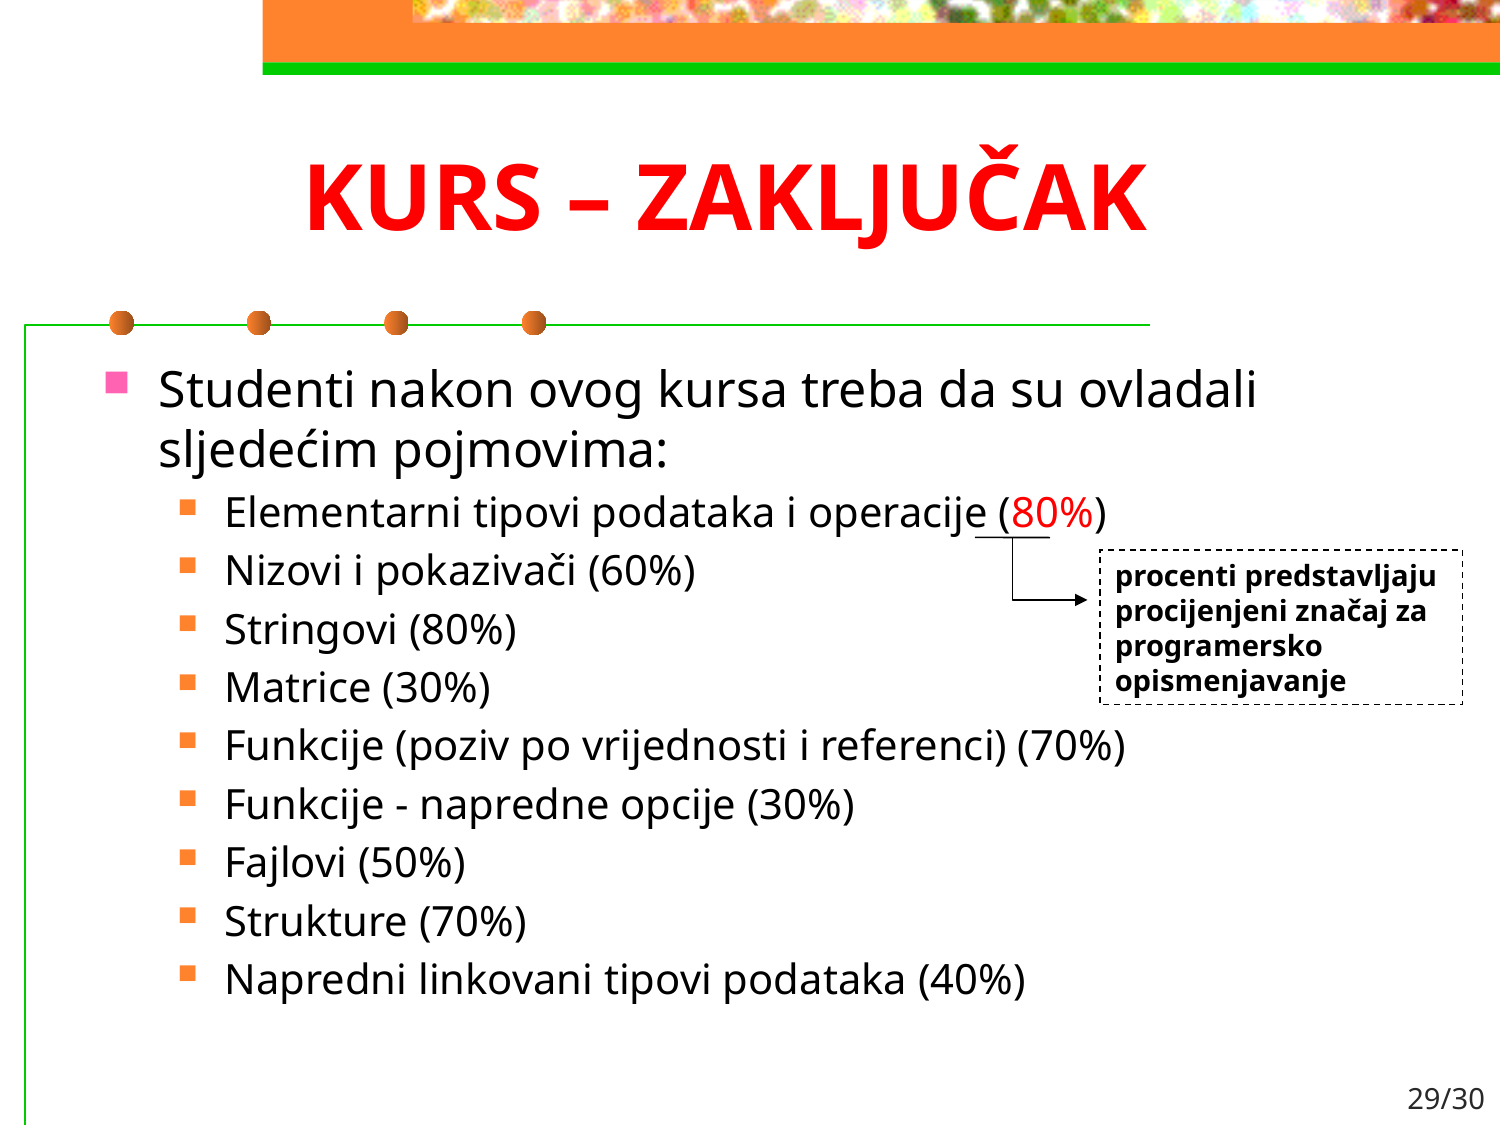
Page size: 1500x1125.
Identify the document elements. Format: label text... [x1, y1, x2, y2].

picture [412, 0, 1500, 23]
text_box procenti predstavljaju procijenjeni značaj za programersko opismenjavanje [1099, 549, 1463, 705]
title KURS – ZAKLJUČAK [87, 99, 1363, 288]
list Studenti nakon ovog kursa treba da su ovladali sljedećim pojmovima: Elementarni tipovi podataka i operacije (80%) Nizovi i pokazivači (60%) Stringovi (80%) Matrice (30%) Funkcije (poziv po vrijednosti i referenci) (70%) Funkcije - napredne opcije (30%) Fajlovi (50%) Strukture (70%) Napredni linkovani tipovi podataka (40%) [87, 350, 1463, 1025]
text_box 29/30 [1374, 1072, 1500, 1123]
text_box [1012, 537, 1088, 607]
